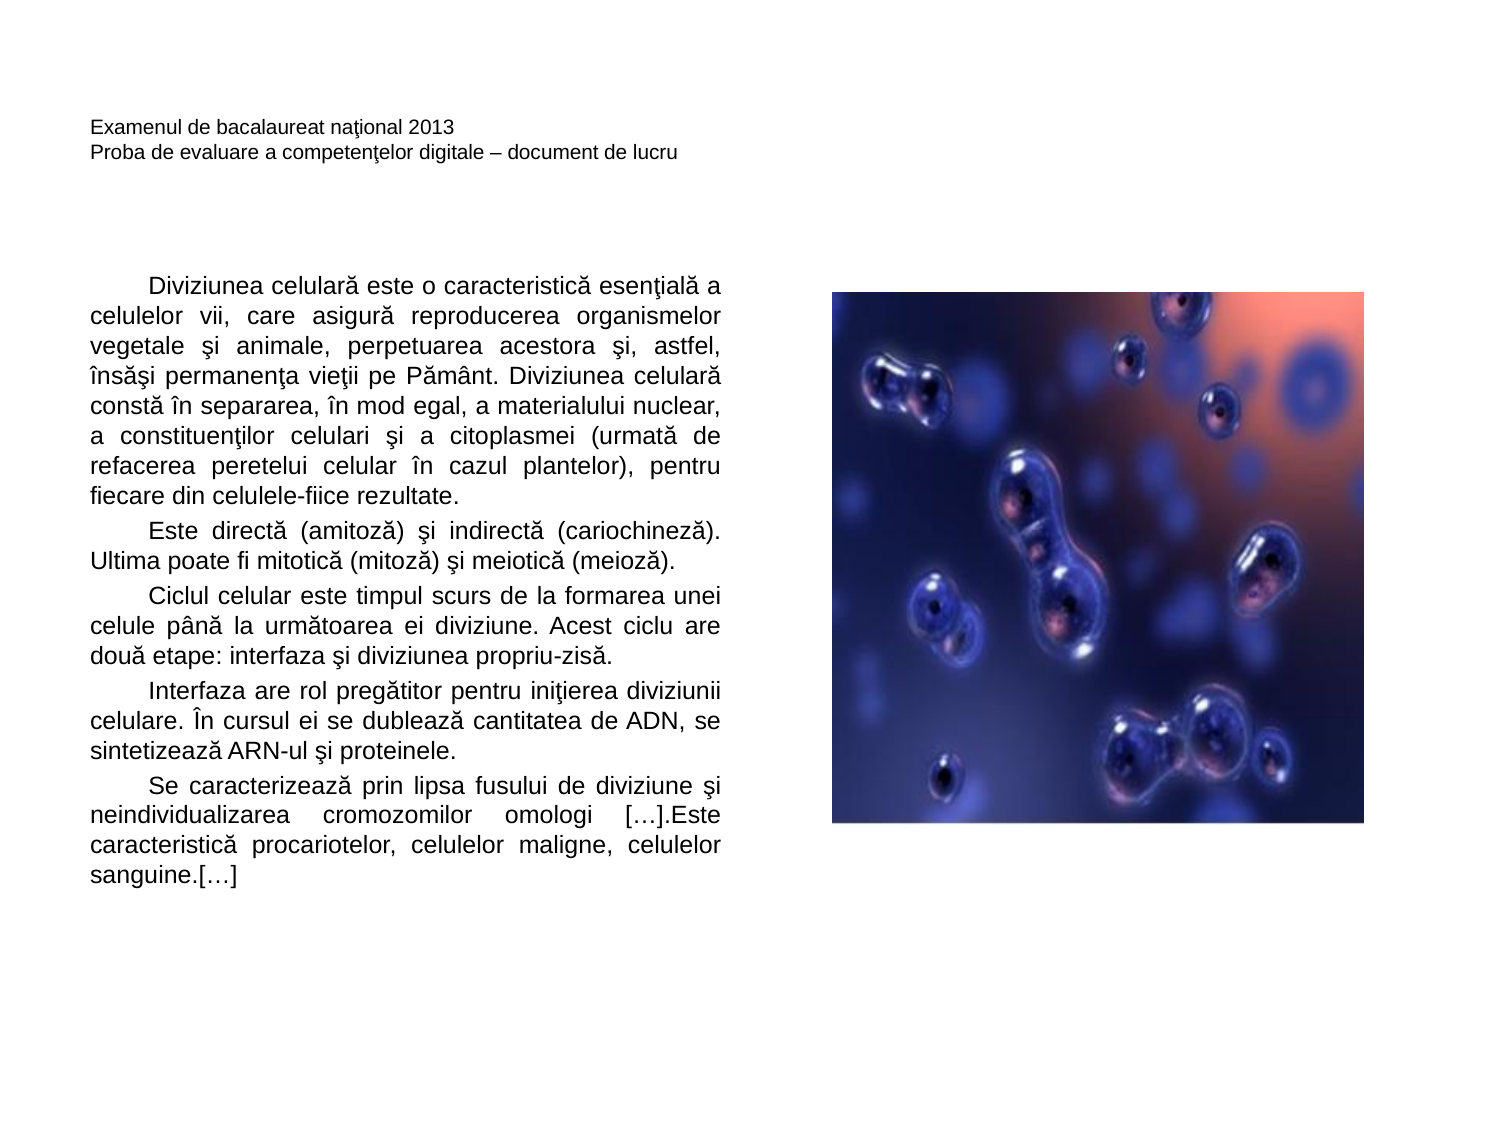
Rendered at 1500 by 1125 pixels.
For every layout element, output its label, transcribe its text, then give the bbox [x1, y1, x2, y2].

title Examenul de bacalaureat naţional 2013 Proba de evaluare a competenţelor digitale – document de lucru [74, 44, 1426, 233]
list Diviziunea celulară este o caracteristică esenţială a celulelor vii, care asigură reproducerea organismelor vegetale şi animale, perpetuarea acestora şi, astfel, însăşi permanenţa vieţii pe Pământ. Diviziunea celulară constă în separarea, în mod egal, a materialului nuclear, a constituenţilor celulari şi a citoplasmei (urmată de refacerea peretelui celular în cazul plantelor), pentru fiecare din celulele-fiice rezultate. Este directă (amitoză) şi indirectă (cariochineză). Ultima poate fi mitotică (mitoză) şi meiotică (meioză). Ciclul celular este timpul scurs de la formarea unei celule până la următoarea ei diviziune. Acest ciclu are două etape: interfaza şi diviziunea propriu-zisă. Interfaza are rol pregătitor pentru iniţierea diviziunii celulare. În cursul ei se dublează cantitatea de ADN, se sintetizează ARN-ul şi proteinele. Se caracterizează prin lipsa fusului de diviziune şi neindividualizarea cromozomilor omologi […].Este caracteristică procariotelor, celulelor maligne, celulelor sanguine.[…] [74, 262, 738, 1006]
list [831, 292, 1364, 825]
